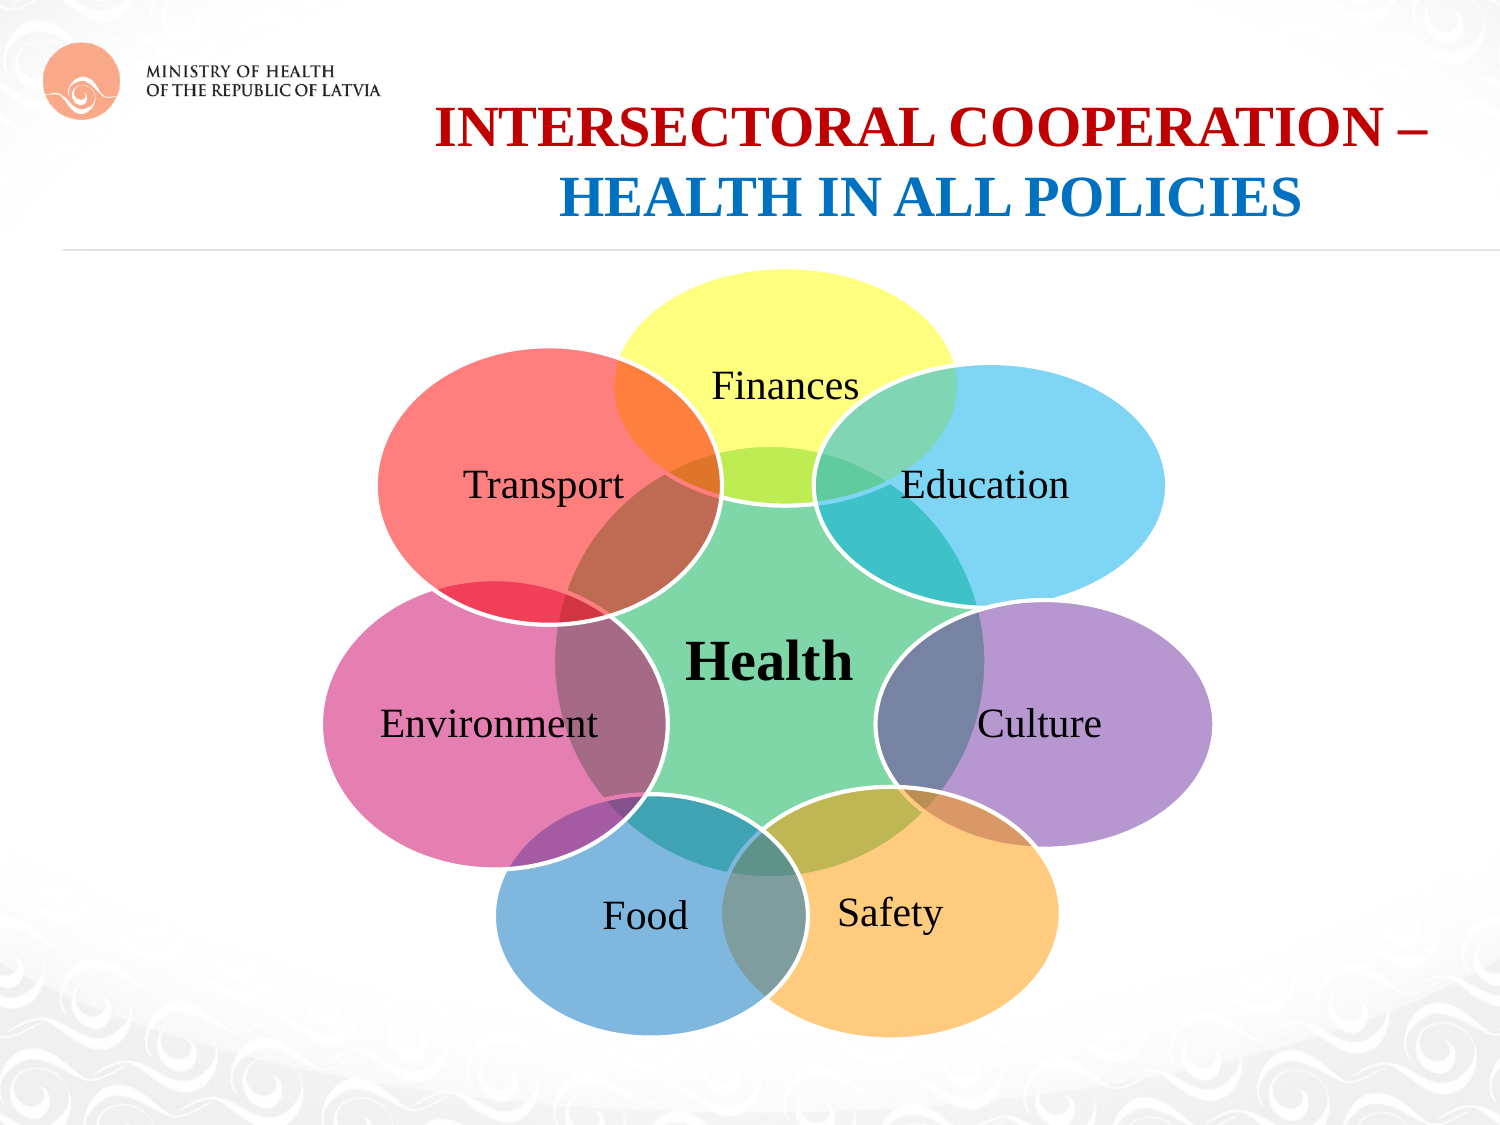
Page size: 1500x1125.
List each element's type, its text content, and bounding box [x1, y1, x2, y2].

picture [0, 0, 1500, 1125]
title Intersectoral cooperation – Health in all policies [387, 66, 1475, 250]
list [64, 266, 1471, 1036]
